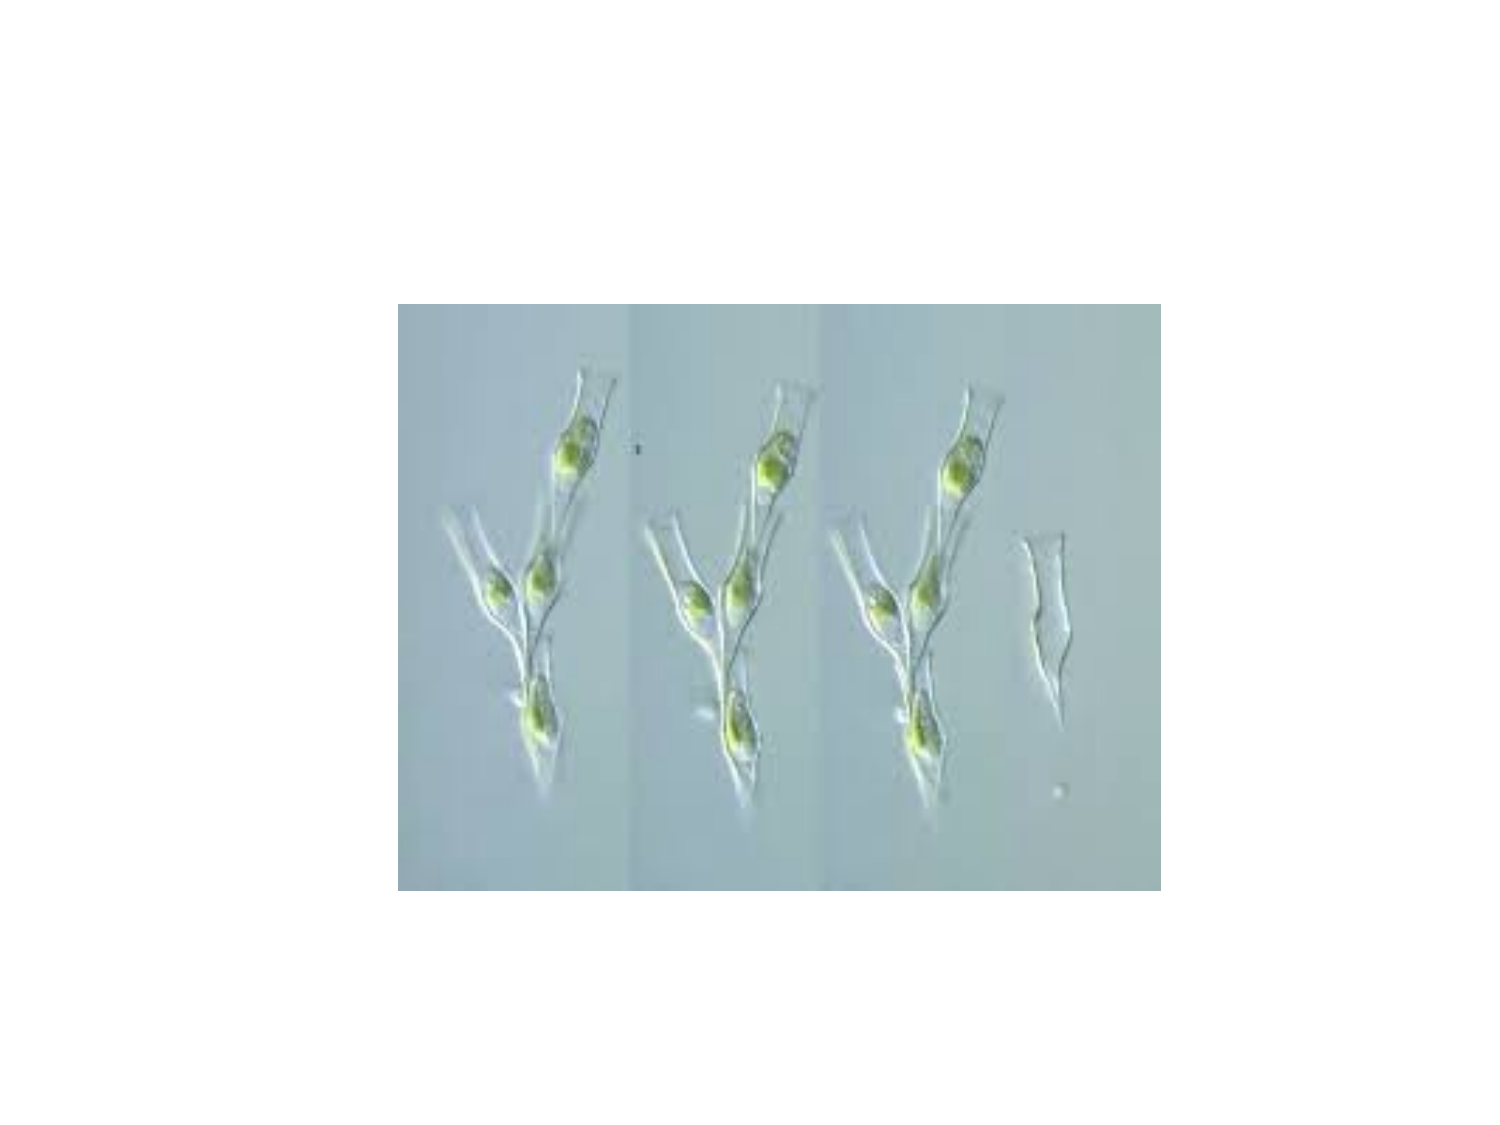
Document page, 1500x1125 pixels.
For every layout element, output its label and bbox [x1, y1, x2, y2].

list [398, 304, 1161, 891]
